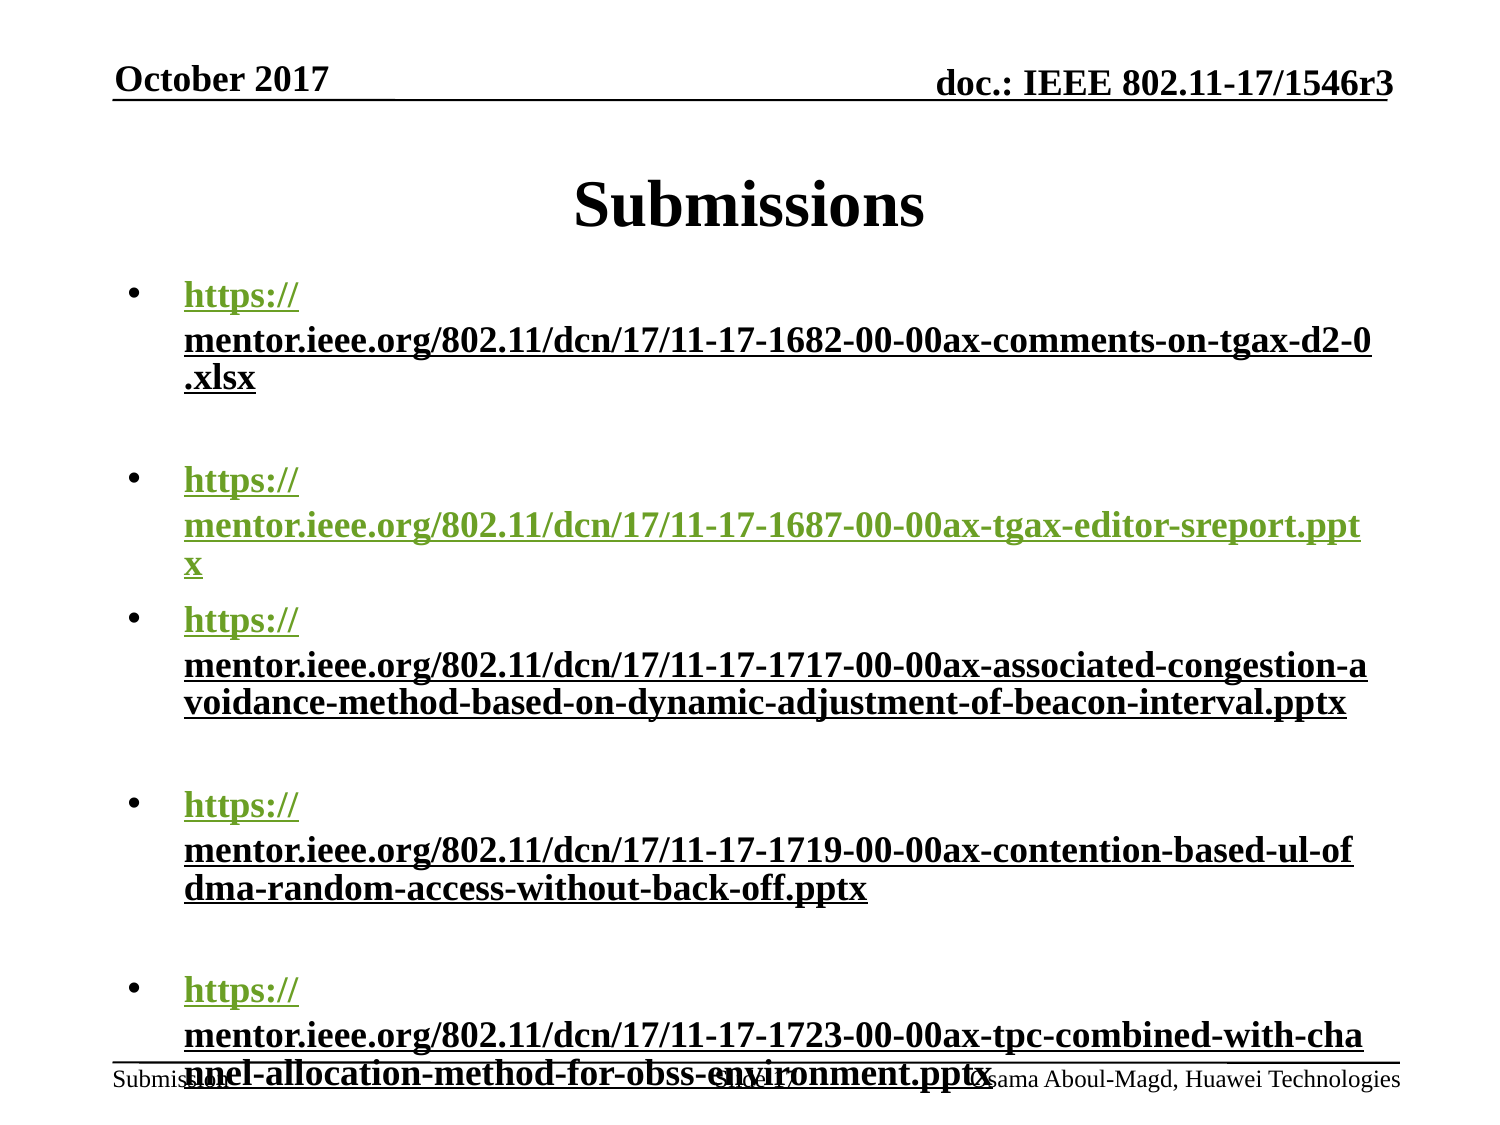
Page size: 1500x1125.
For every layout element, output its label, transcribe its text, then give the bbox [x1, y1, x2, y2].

title Submissions [112, 112, 1388, 262]
list https://mentor.ieee.org/802.11/dcn/17/11-17-1682-00-00ax-comments-on-tgax-d2-0.xlsx https://mentor.ieee.org/802.11/dcn/17/11-17-1687-00-00ax-tgax-editor-sreport.pptx https://mentor.ieee.org/802.11/dcn/17/11-17-1717-00-00ax-associated-congestion-avoidance-method-based-on-dynamic-adjustment-of-beacon-interval.pptx https://mentor.ieee.org/802.11/dcn/17/11-17-1719-00-00ax-contention-based-ul-ofdma-random-access-without-back-off.pptx https://mentor.ieee.org/802.11/dcn/17/11-17-1723-00-00ax-tpc-combined-with-channel-allocation-method-for-obss-environment.pptx 11-17/1716  to be presented in 11md Sungeun Lee  Comment resolution (Editorial) 11-17/1730  PHY Comment resolution 11-17/1731  PHY Comment resolution [112, 262, 1388, 938]
footer Osama Aboul-Magd, Huawei Technologies [878, 1061, 1402, 1093]
slide_number Slide 17 [712, 1061, 800, 1123]
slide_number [114, 54, 423, 100]
